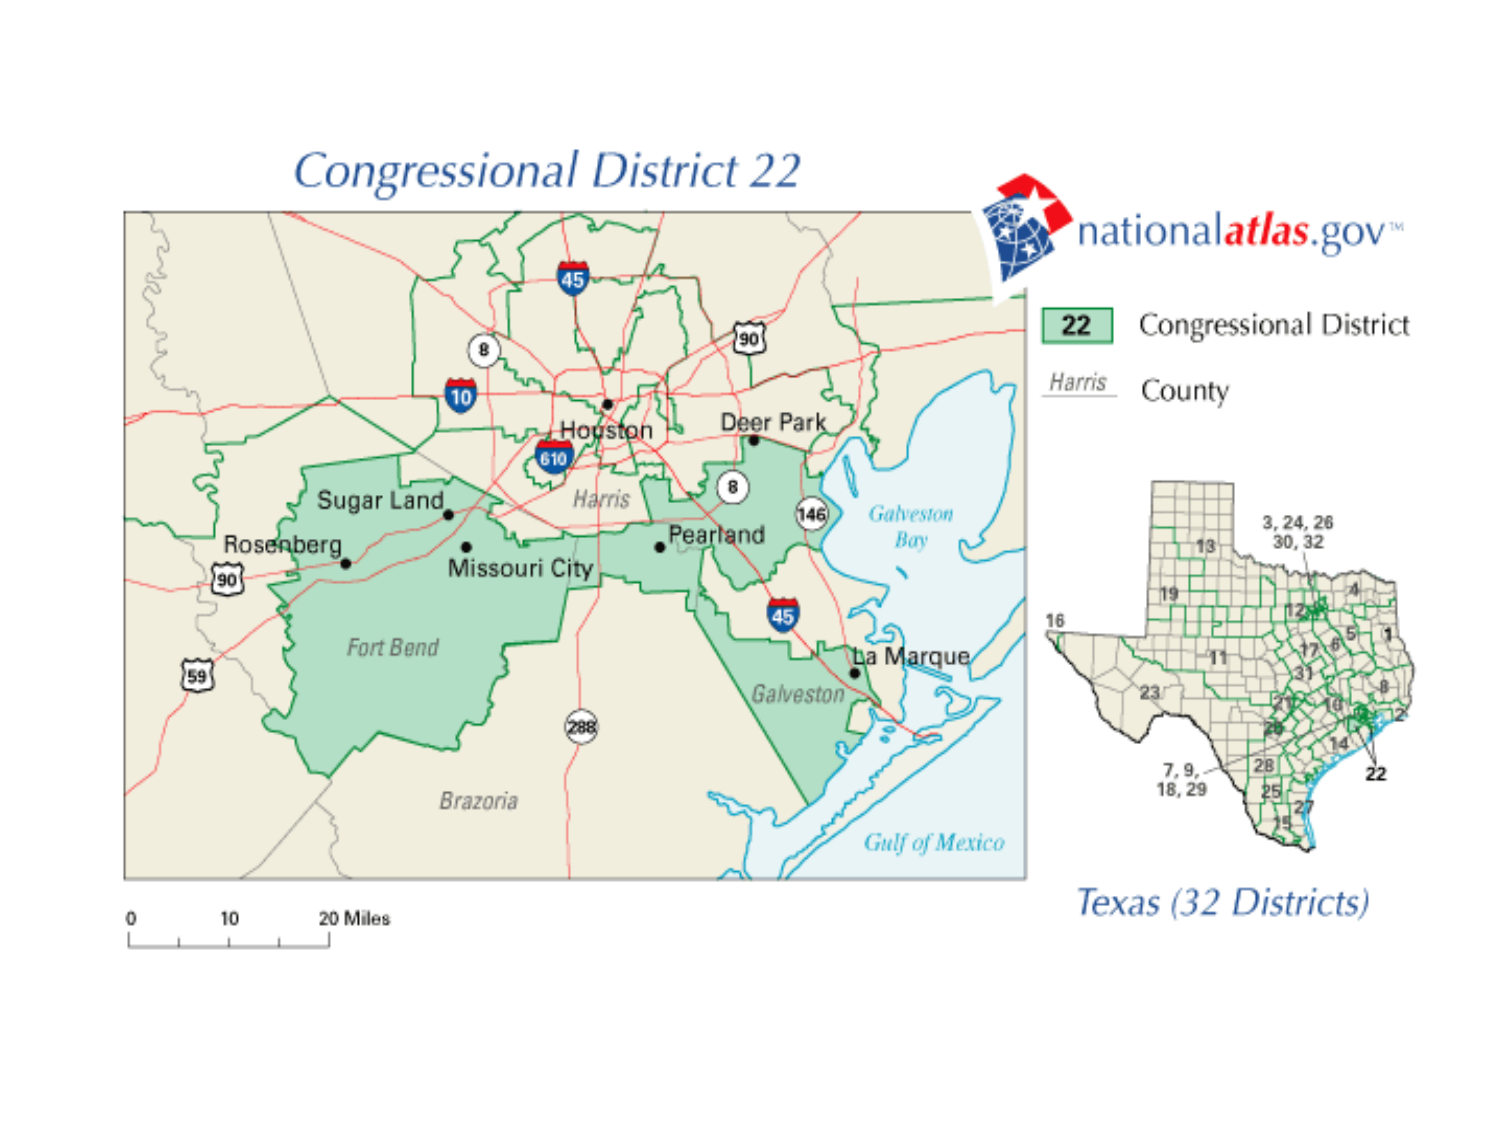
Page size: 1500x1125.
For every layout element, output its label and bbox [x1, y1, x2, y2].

picture [99, 124, 1426, 963]
